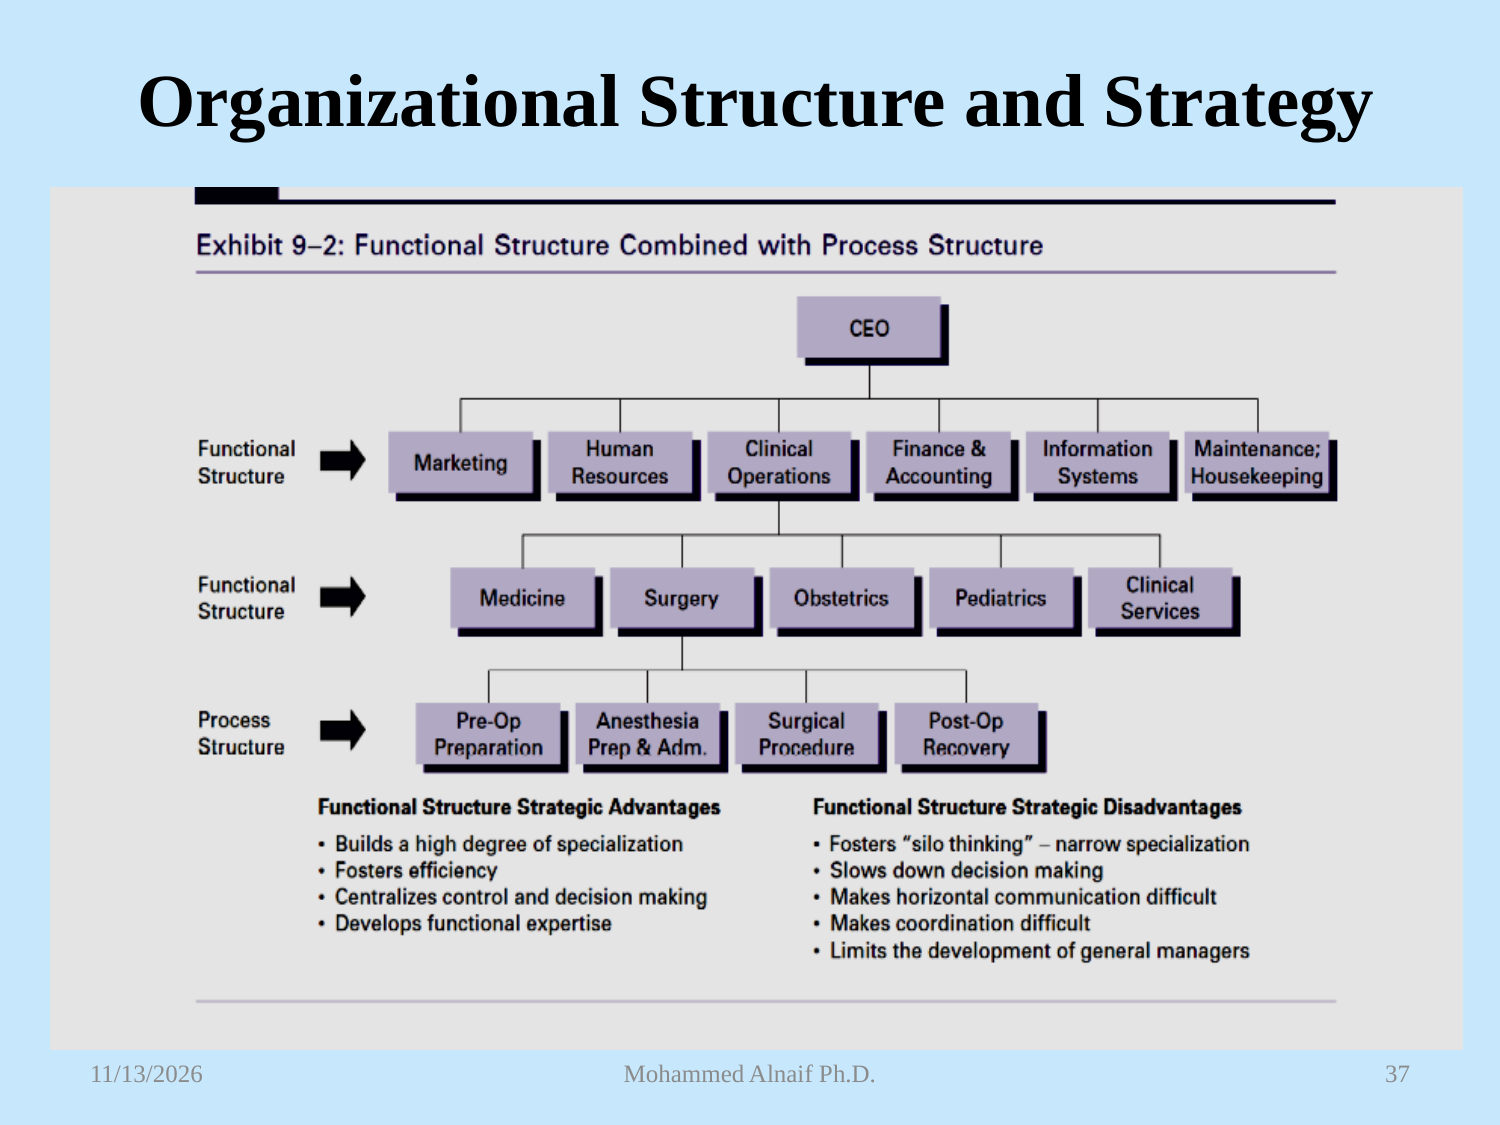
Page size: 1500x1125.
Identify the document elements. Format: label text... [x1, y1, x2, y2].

picture [49, 187, 1463, 1051]
slide_number 37 [1074, 1060, 1425, 1103]
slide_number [75, 1060, 425, 1103]
title Organizational Structure and Strategy [81, 29, 1432, 163]
footer Mohammed Alnaif Ph.D. [512, 1060, 988, 1103]
